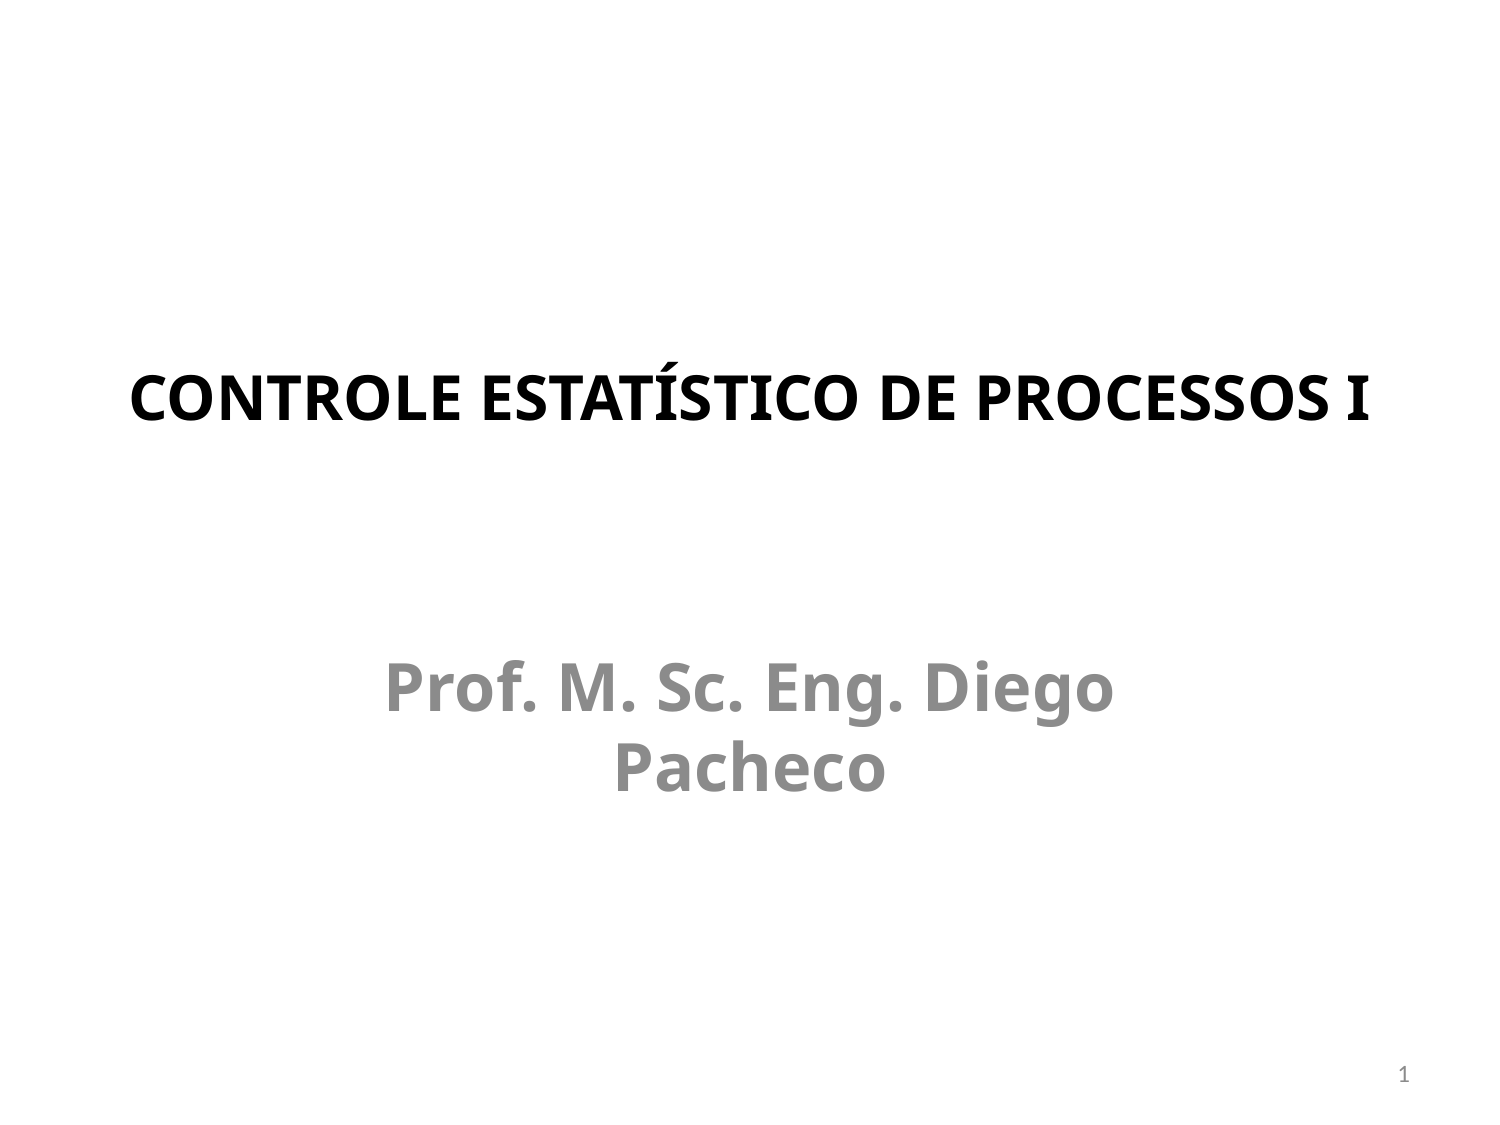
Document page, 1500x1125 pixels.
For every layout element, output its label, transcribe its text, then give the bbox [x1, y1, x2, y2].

subtitle Prof. M. Sc. Eng. Diego Pacheco [225, 637, 1275, 925]
title CONTROLE ESTATÍSTICO DE PROCESSOS I [112, 349, 1388, 591]
slide_number 1 [1074, 1042, 1425, 1103]
